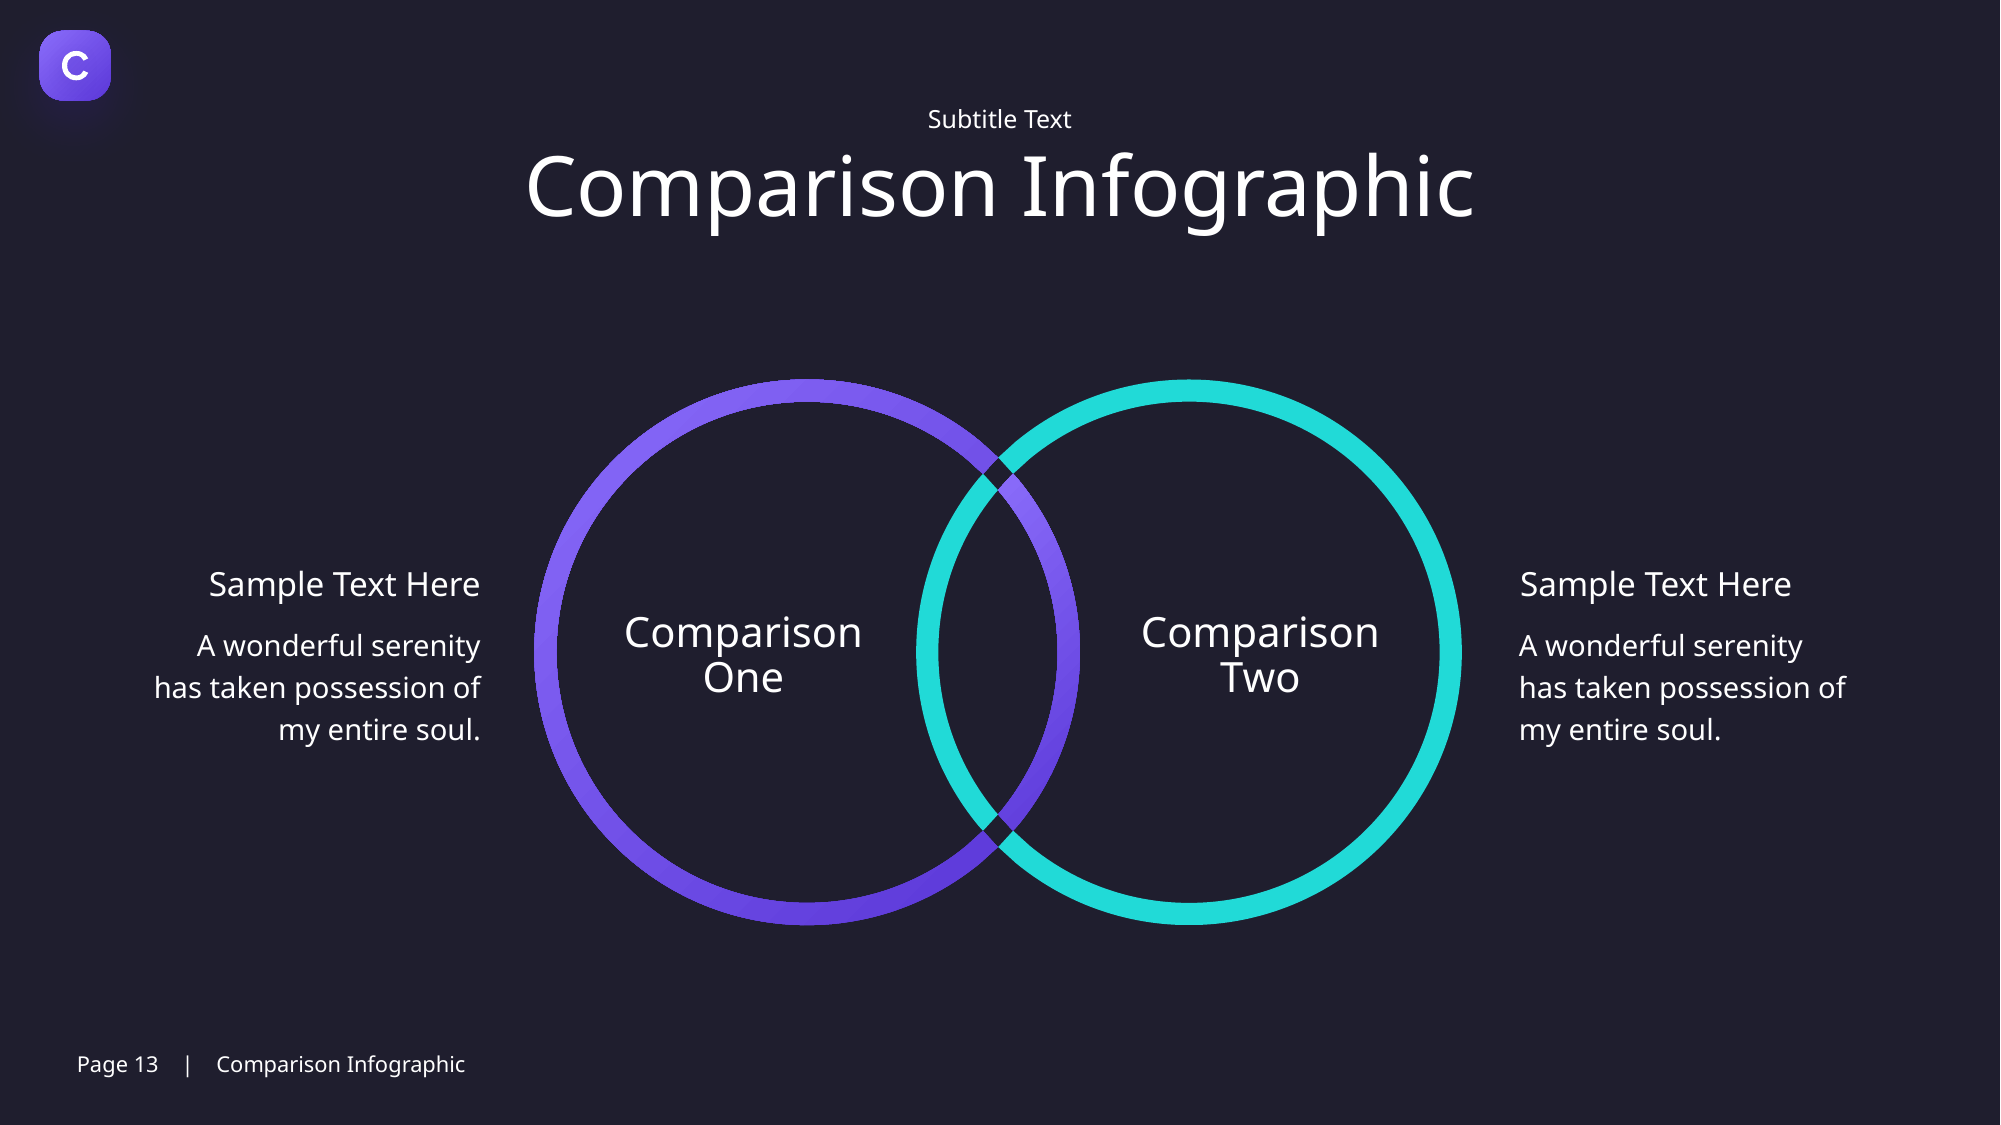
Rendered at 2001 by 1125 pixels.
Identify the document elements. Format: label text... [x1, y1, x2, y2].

text_box A wonderful serenity has taken possession of my entire soul. [1504, 613, 1874, 754]
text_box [534, 379, 1080, 926]
text_box Comparison Two [1113, 604, 1407, 717]
text_box Subtitle Text [912, 96, 1087, 142]
text_box Sample Text Here [1505, 556, 1845, 611]
text_box Comparison Infographic [450, 125, 1550, 240]
text_box A wonderful serenity has taken possession of my entire soul. [126, 613, 496, 754]
text_box [1080, 378, 1463, 927]
text_box Sample Text Here [156, 556, 496, 611]
